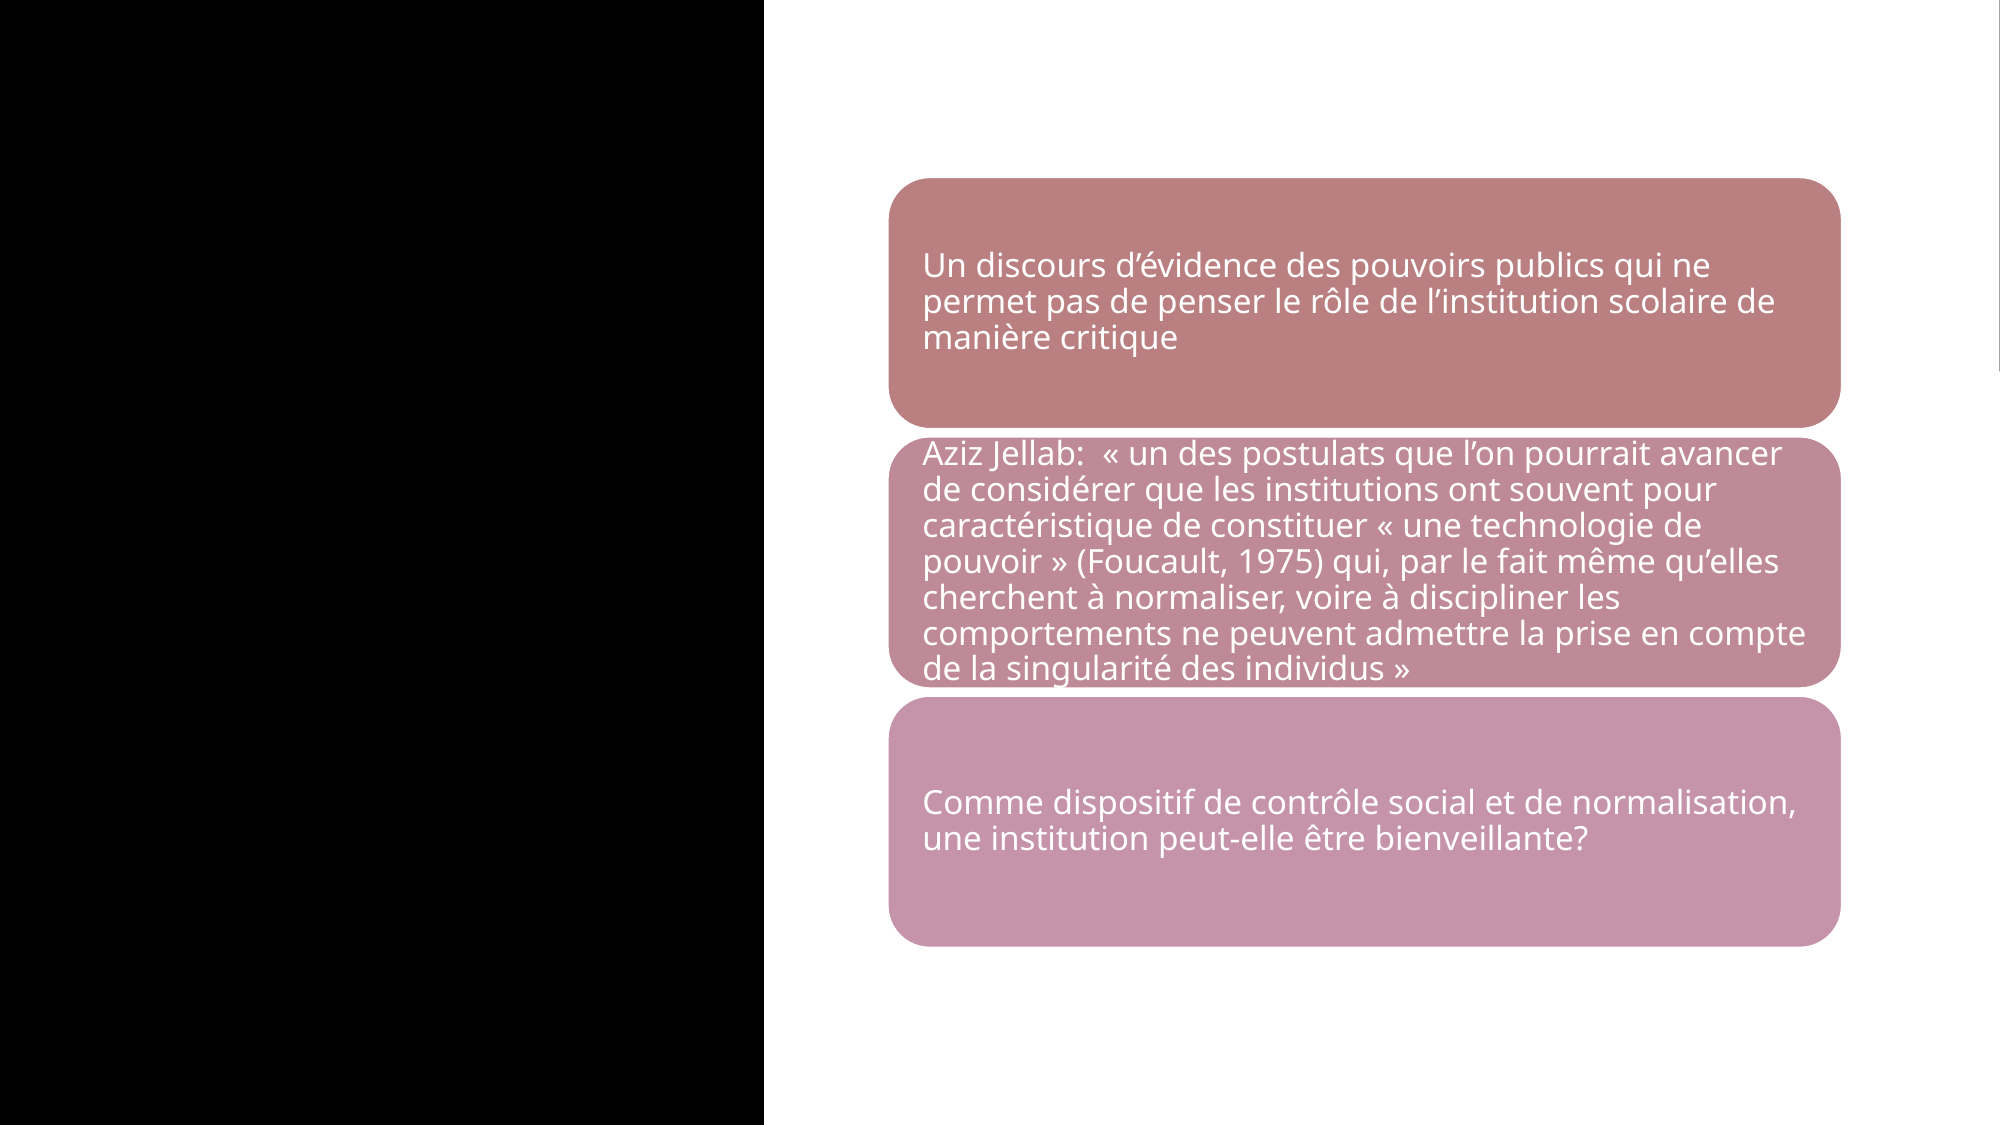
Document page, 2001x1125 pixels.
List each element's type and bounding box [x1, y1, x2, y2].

text_box [765, 0, 2000, 1125]
list [887, 105, 1842, 1020]
text_box [0, 0, 765, 1125]
